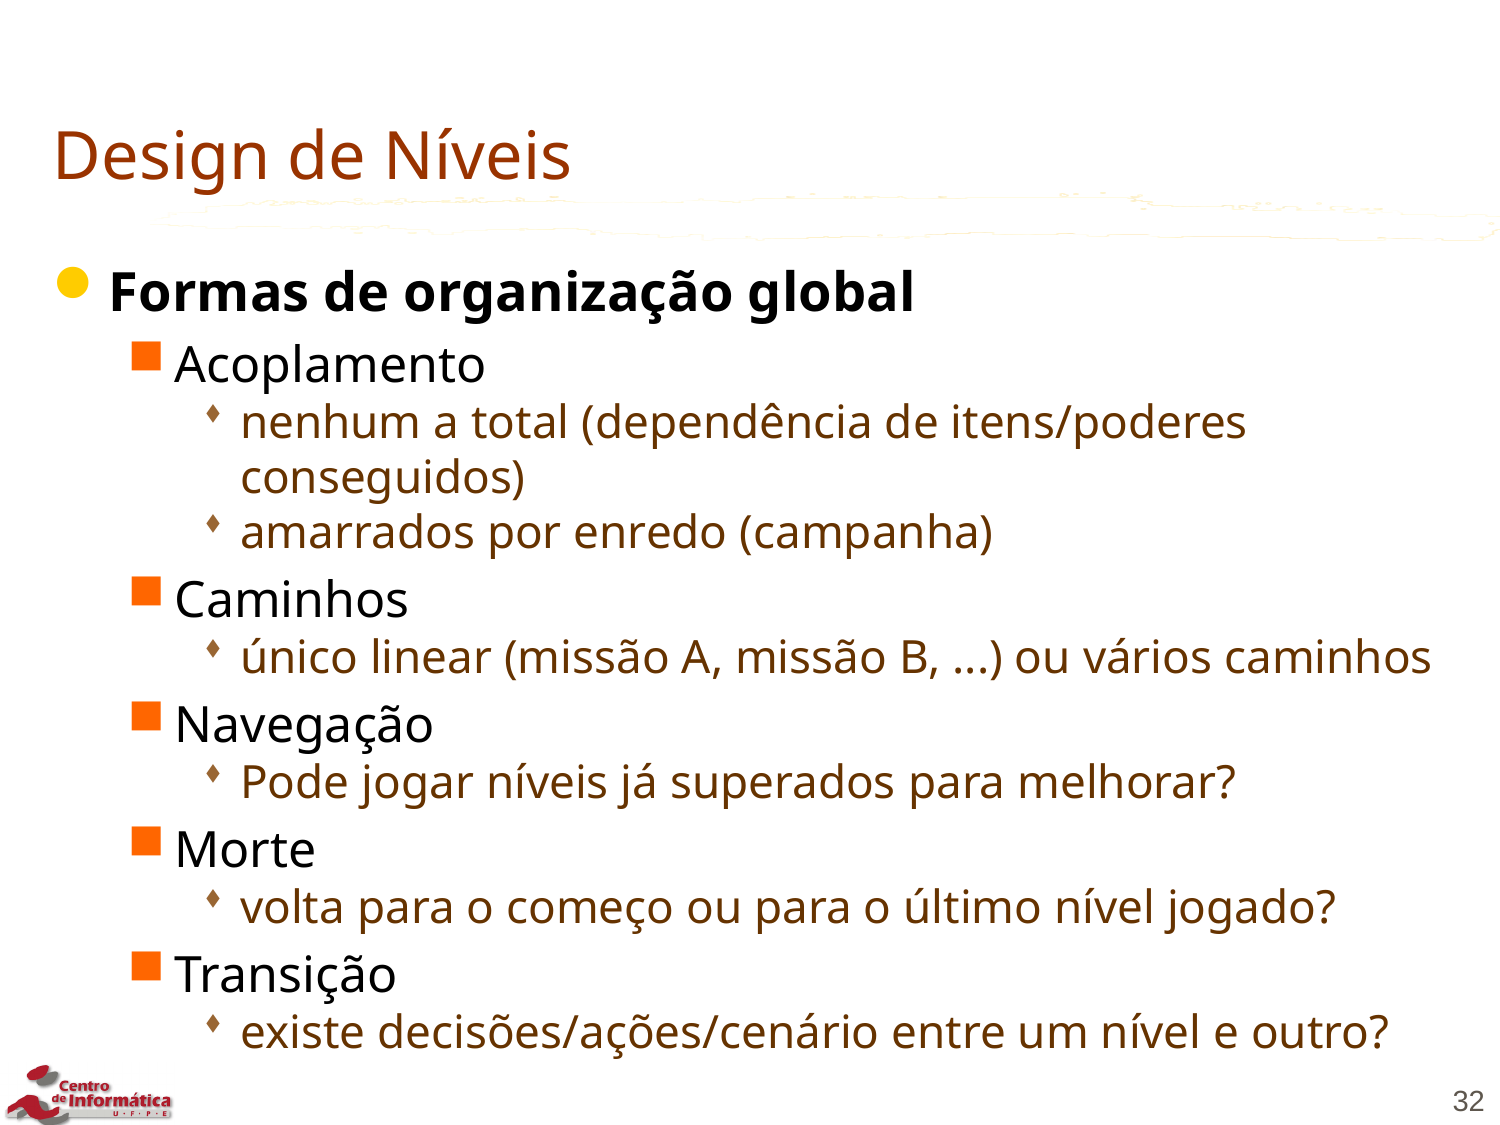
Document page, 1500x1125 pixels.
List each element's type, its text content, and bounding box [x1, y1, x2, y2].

slide_number 32 [1187, 1049, 1500, 1125]
title Design de Níveis [37, 12, 1434, 200]
picture [0, 1062, 175, 1125]
list Formas de organização global Acoplamento nenhum a total (dependência de itens/poderes conseguidos) amarrados por enredo (campanha) Caminhos único linear (missão A, missão B, ...) ou vários caminhos Navegação Pode jogar níveis já superados para melhorar? Morte volta para o começo ou para o último nível jogado? Transição existe decisões/ações/cenário entre um nível e outro? [37, 249, 1475, 1025]
